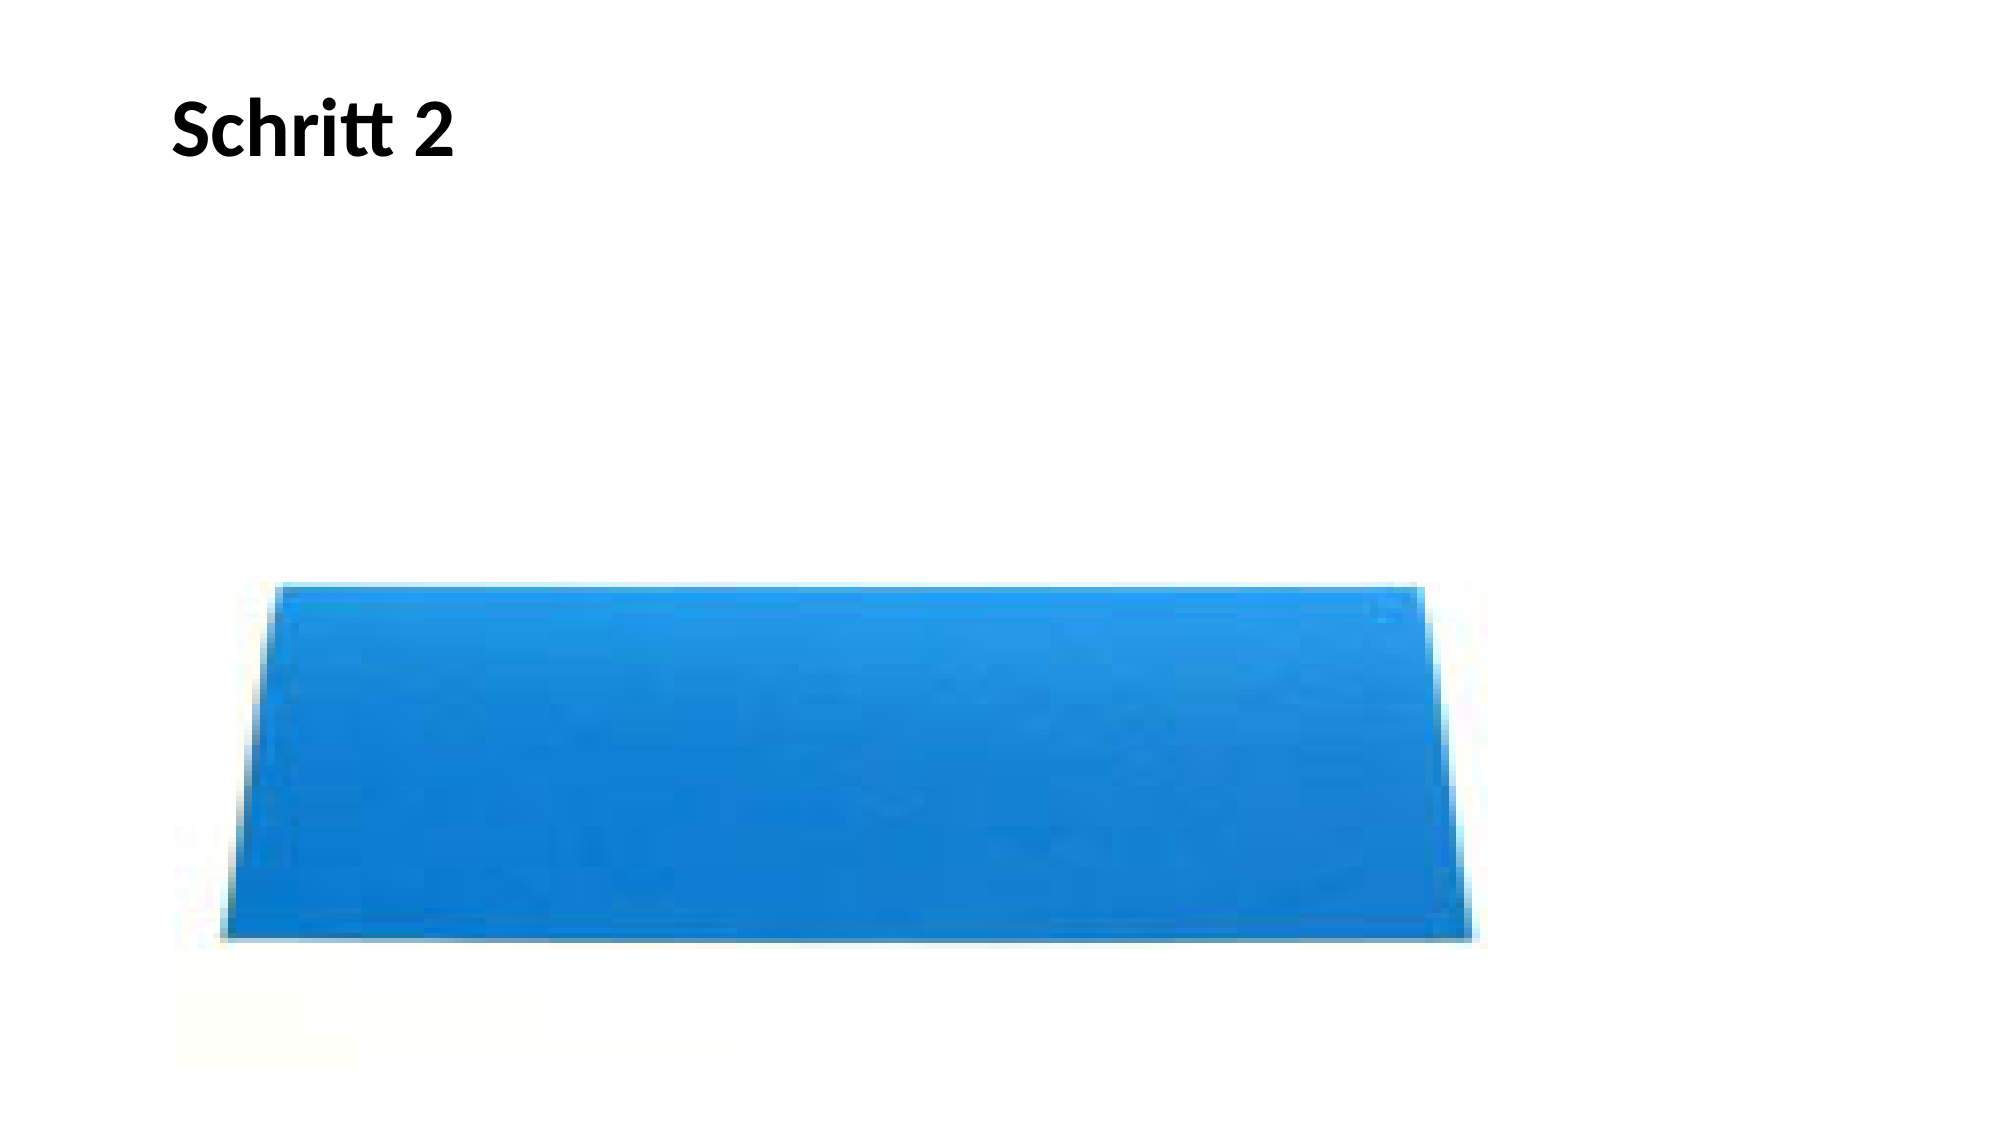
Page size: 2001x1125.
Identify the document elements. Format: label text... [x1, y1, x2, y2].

picture [174, 176, 1543, 1066]
text_box Schritt 2 [156, 59, 472, 181]
